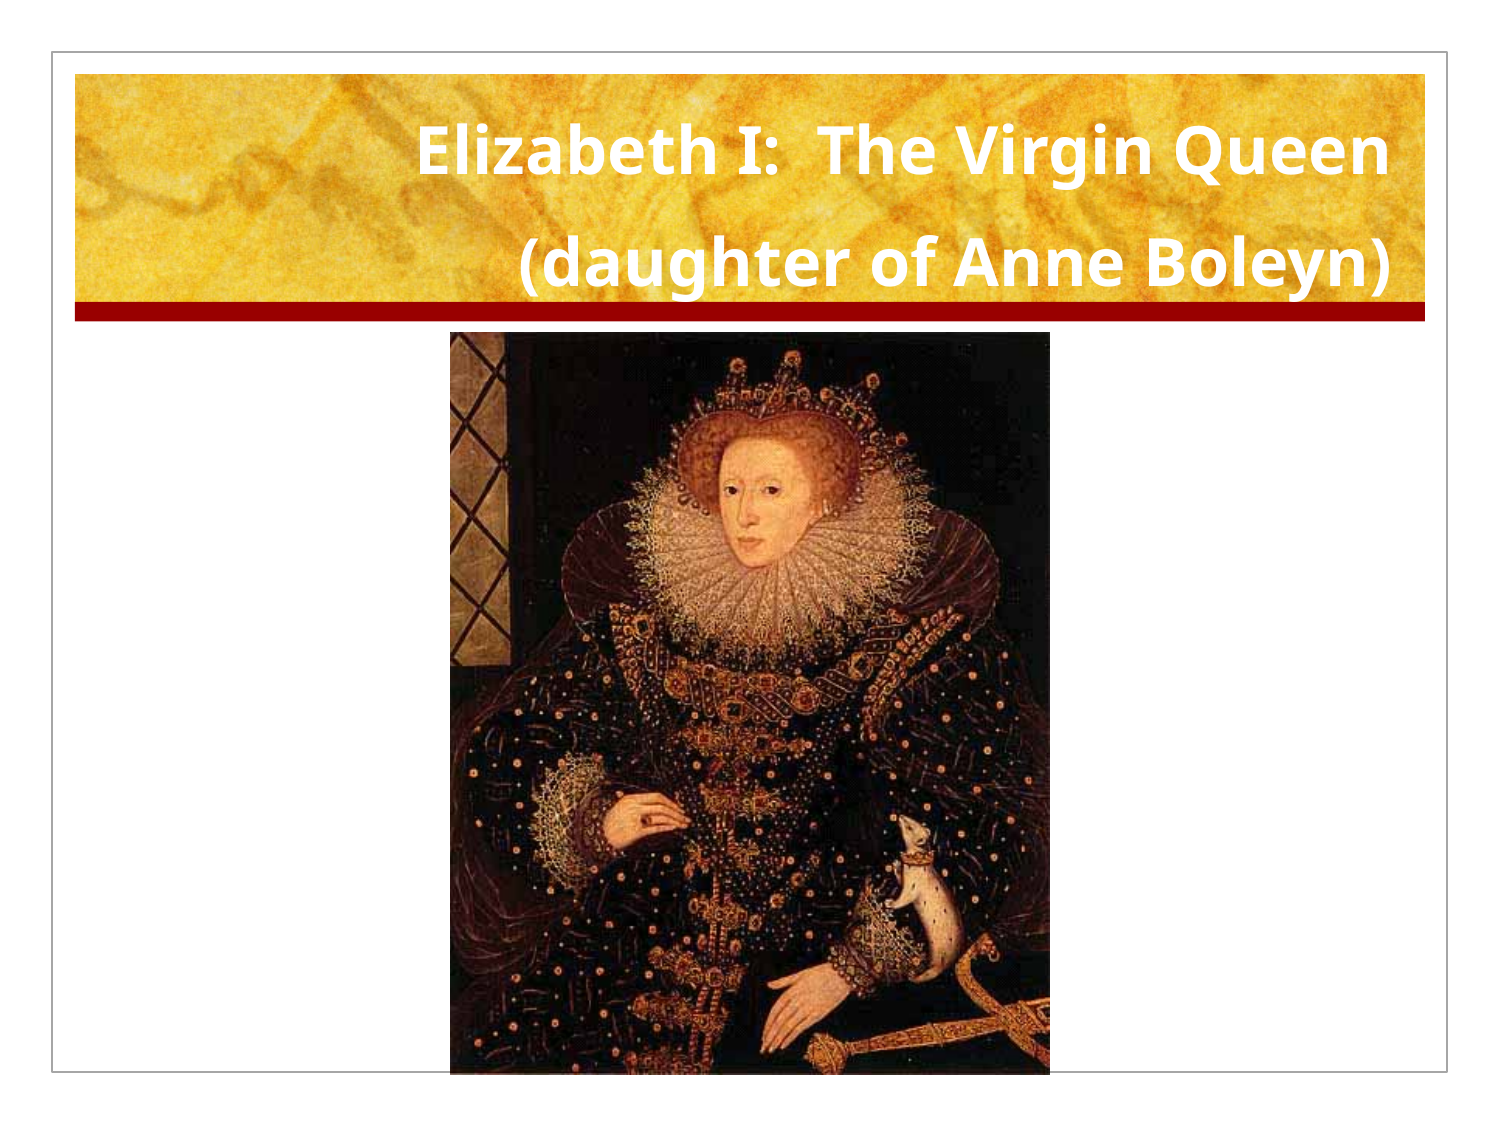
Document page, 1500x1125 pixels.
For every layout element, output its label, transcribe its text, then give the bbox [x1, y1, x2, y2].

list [449, 331, 1050, 1076]
picture [75, 74, 1425, 112]
title Elizabeth I: The Virgin Queen (daughter of Anne Boleyn) [75, 112, 1425, 300]
